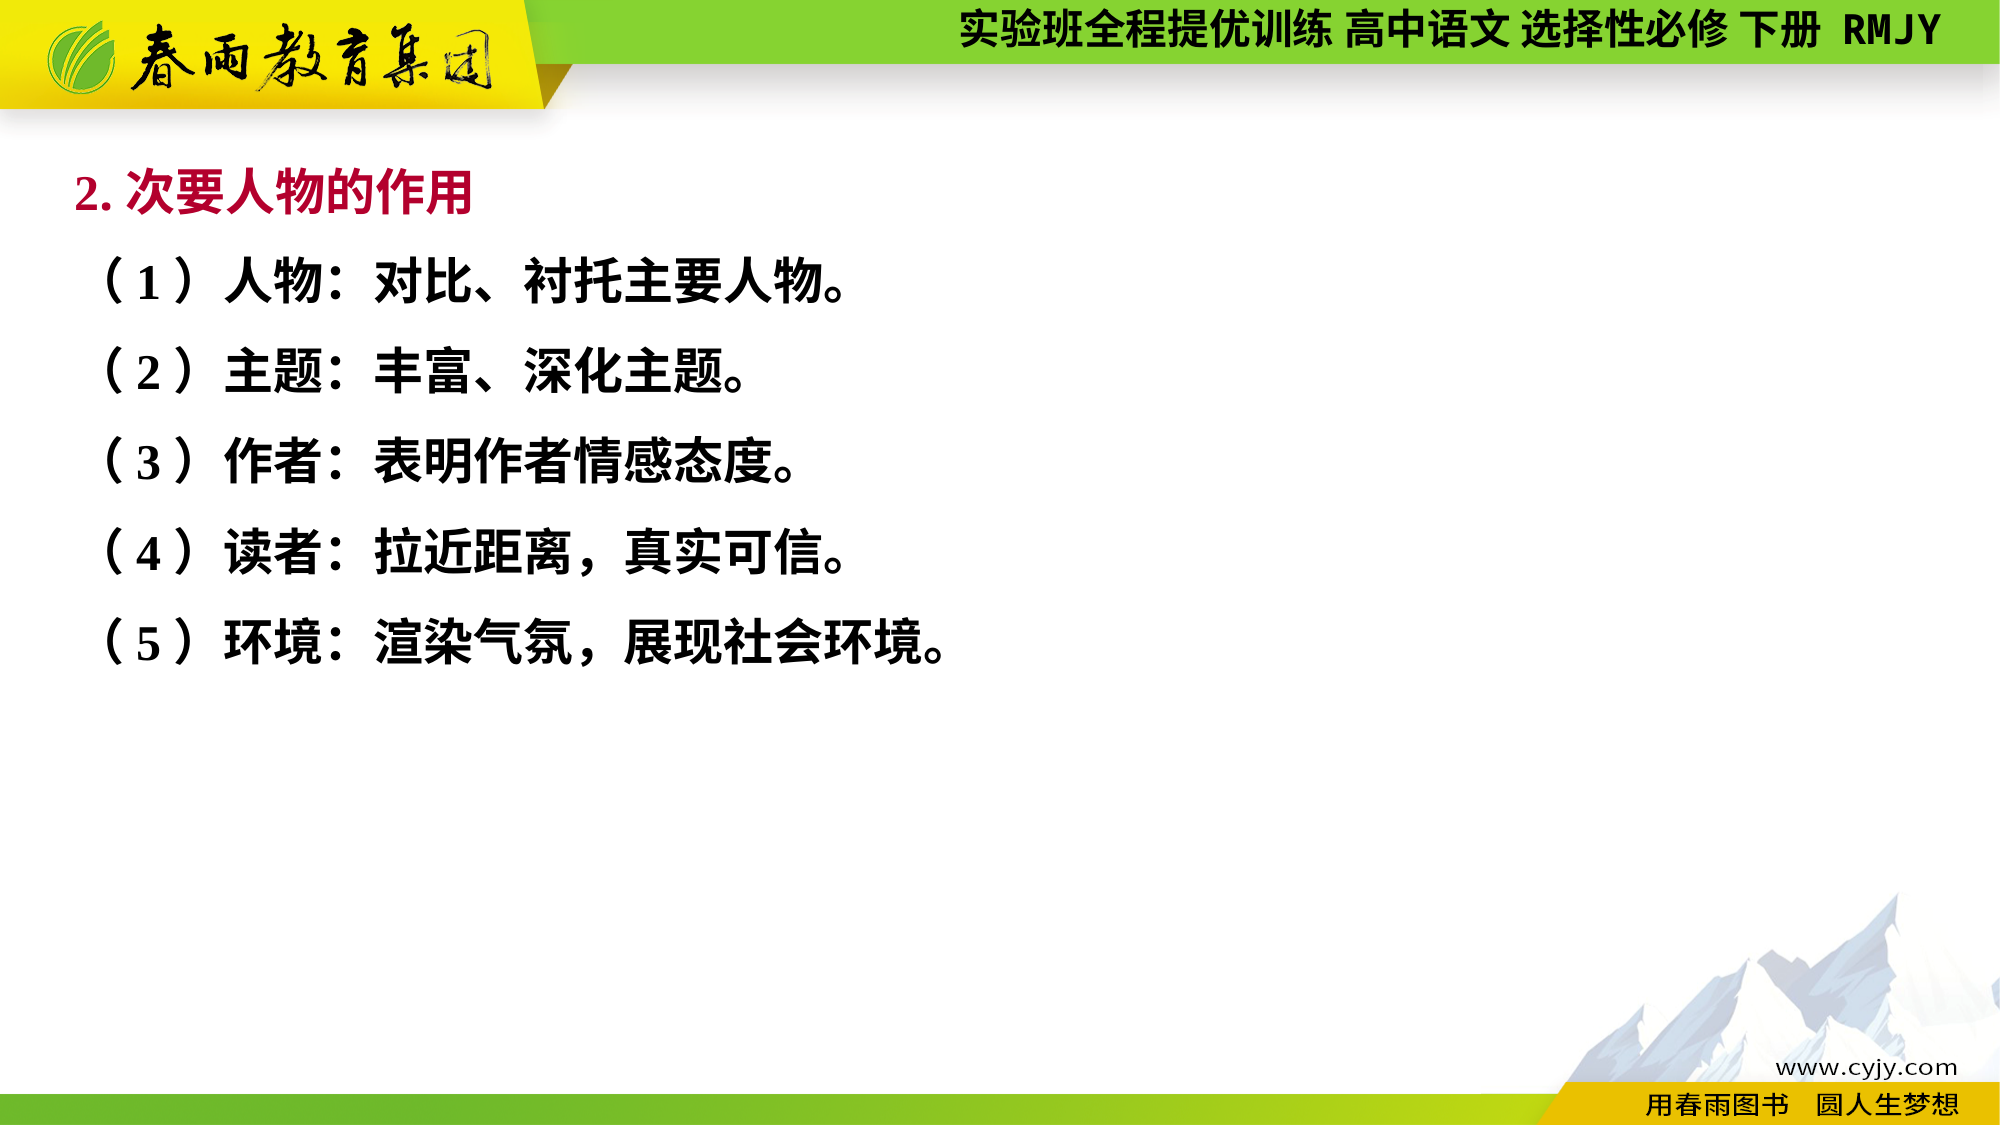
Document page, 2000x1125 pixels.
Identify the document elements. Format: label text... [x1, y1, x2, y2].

list 2.次要人物的作用 （1）人物：对比、衬托主要人物。 （2）主题：丰富、深化主题。 （3）作者：表明作者情感态度。 （4）读者：拉近距离，真实可信。 （5）环境：渲染气氛，展现社会环境。 [59, 122, 1944, 683]
picture [0, 0, 2000, 1125]
